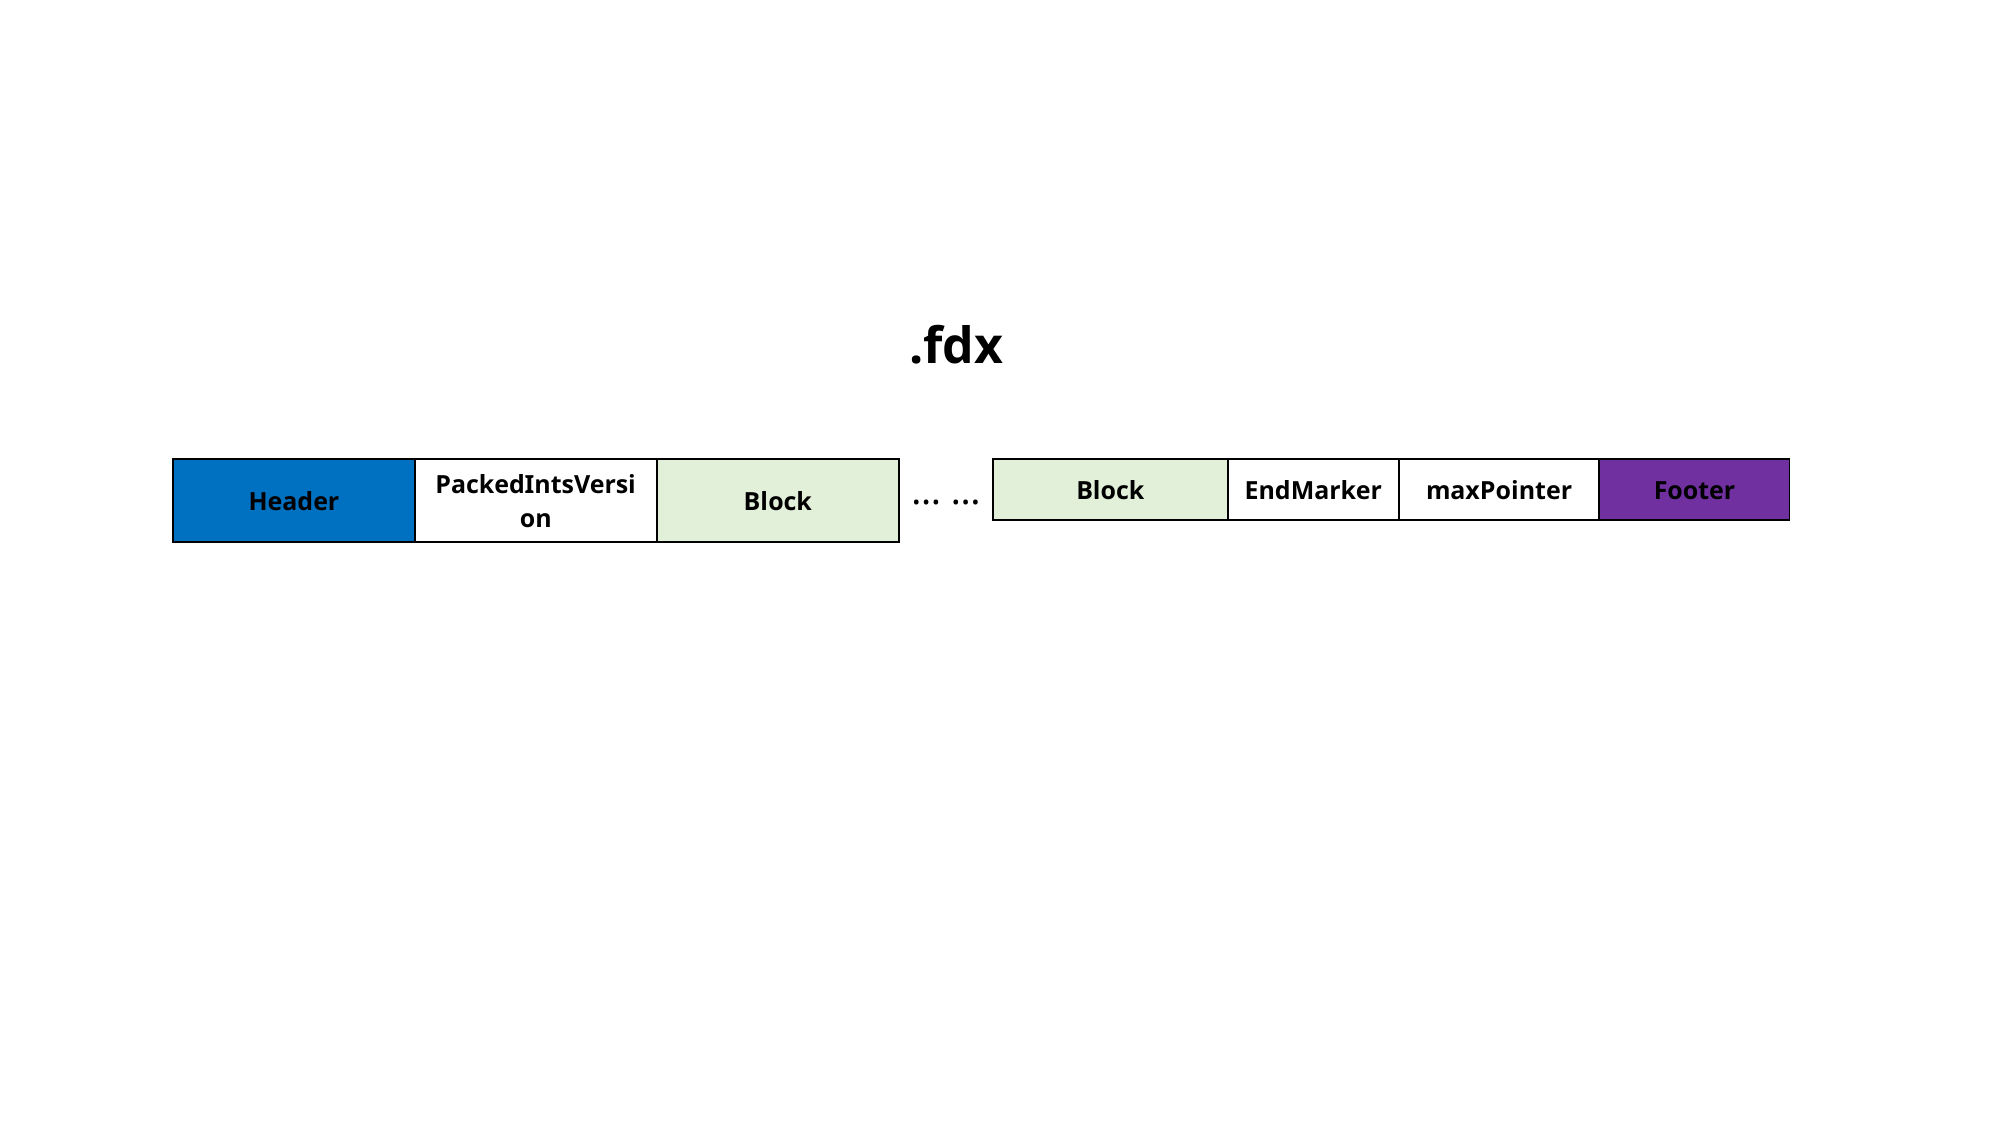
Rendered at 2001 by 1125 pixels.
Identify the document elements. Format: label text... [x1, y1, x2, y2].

table_header Block [996, 460, 1227, 519]
table_header Footer [1600, 460, 1789, 519]
text_box .fdx [894, 306, 1019, 382]
table_header Block [658, 460, 898, 541]
table_header EndMarker [1229, 460, 1398, 519]
table_header PackedIntsVersion [416, 460, 656, 541]
table_header Header [174, 460, 414, 541]
table_header maxPointer [1400, 460, 1598, 519]
text_box … … [896, 459, 996, 520]
